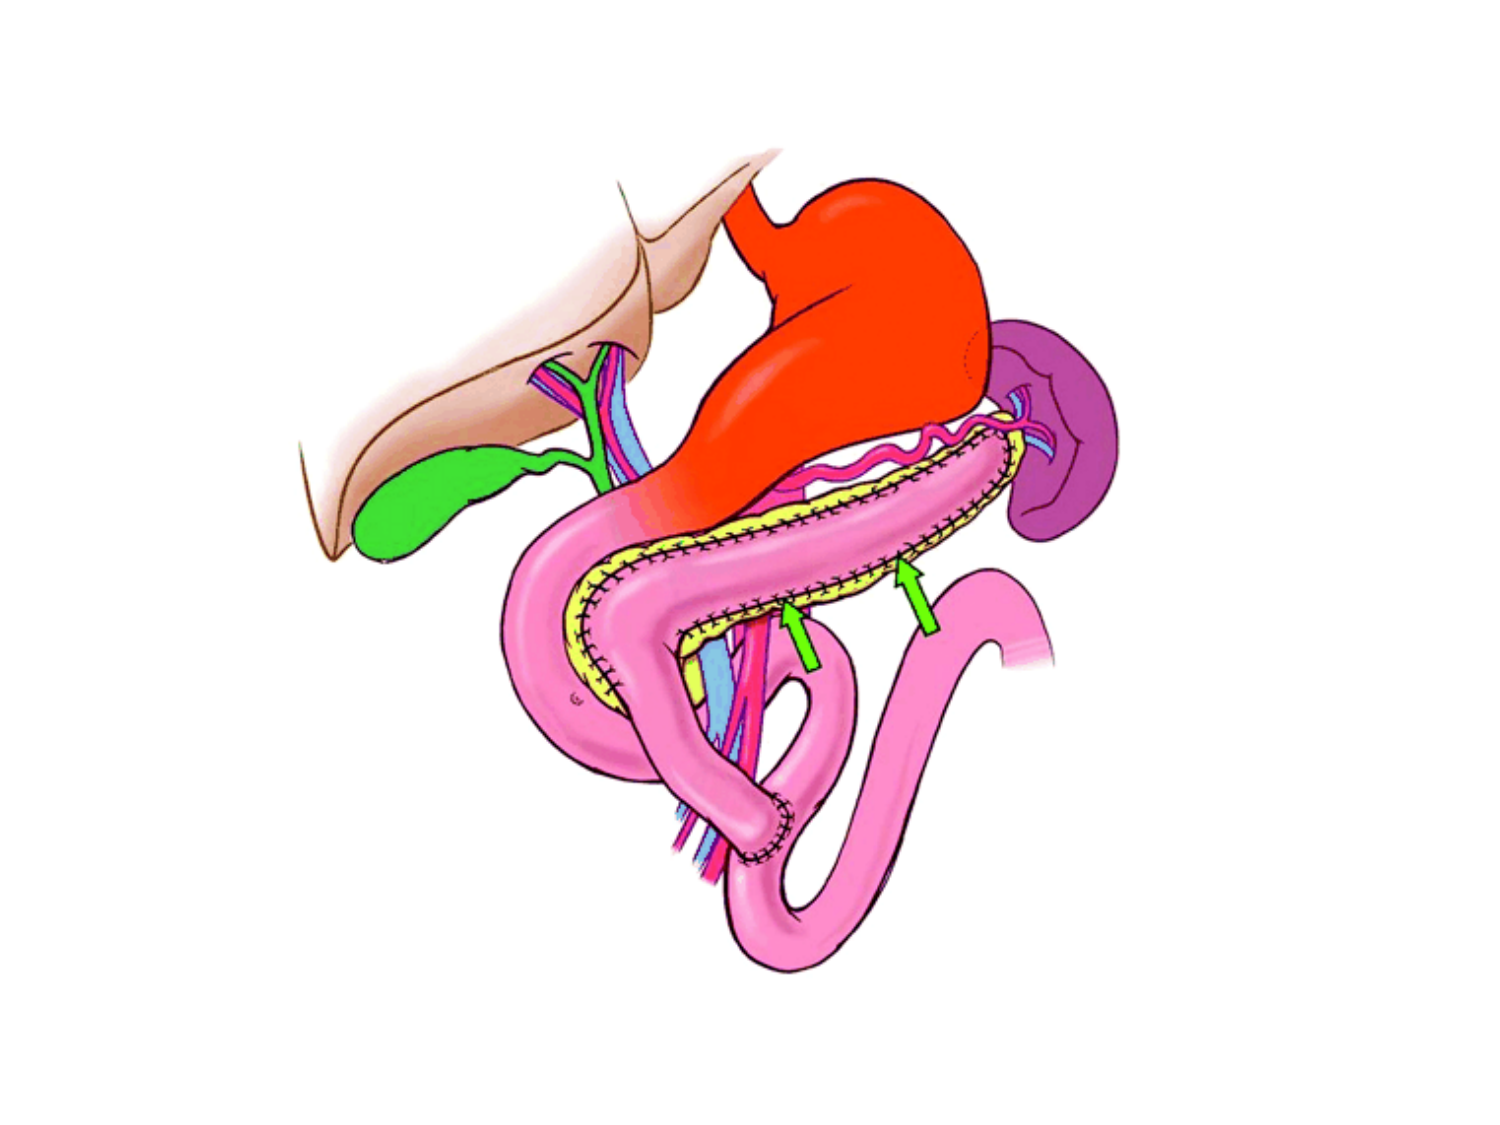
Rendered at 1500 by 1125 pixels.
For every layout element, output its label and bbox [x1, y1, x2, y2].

picture [287, 137, 1138, 1004]
